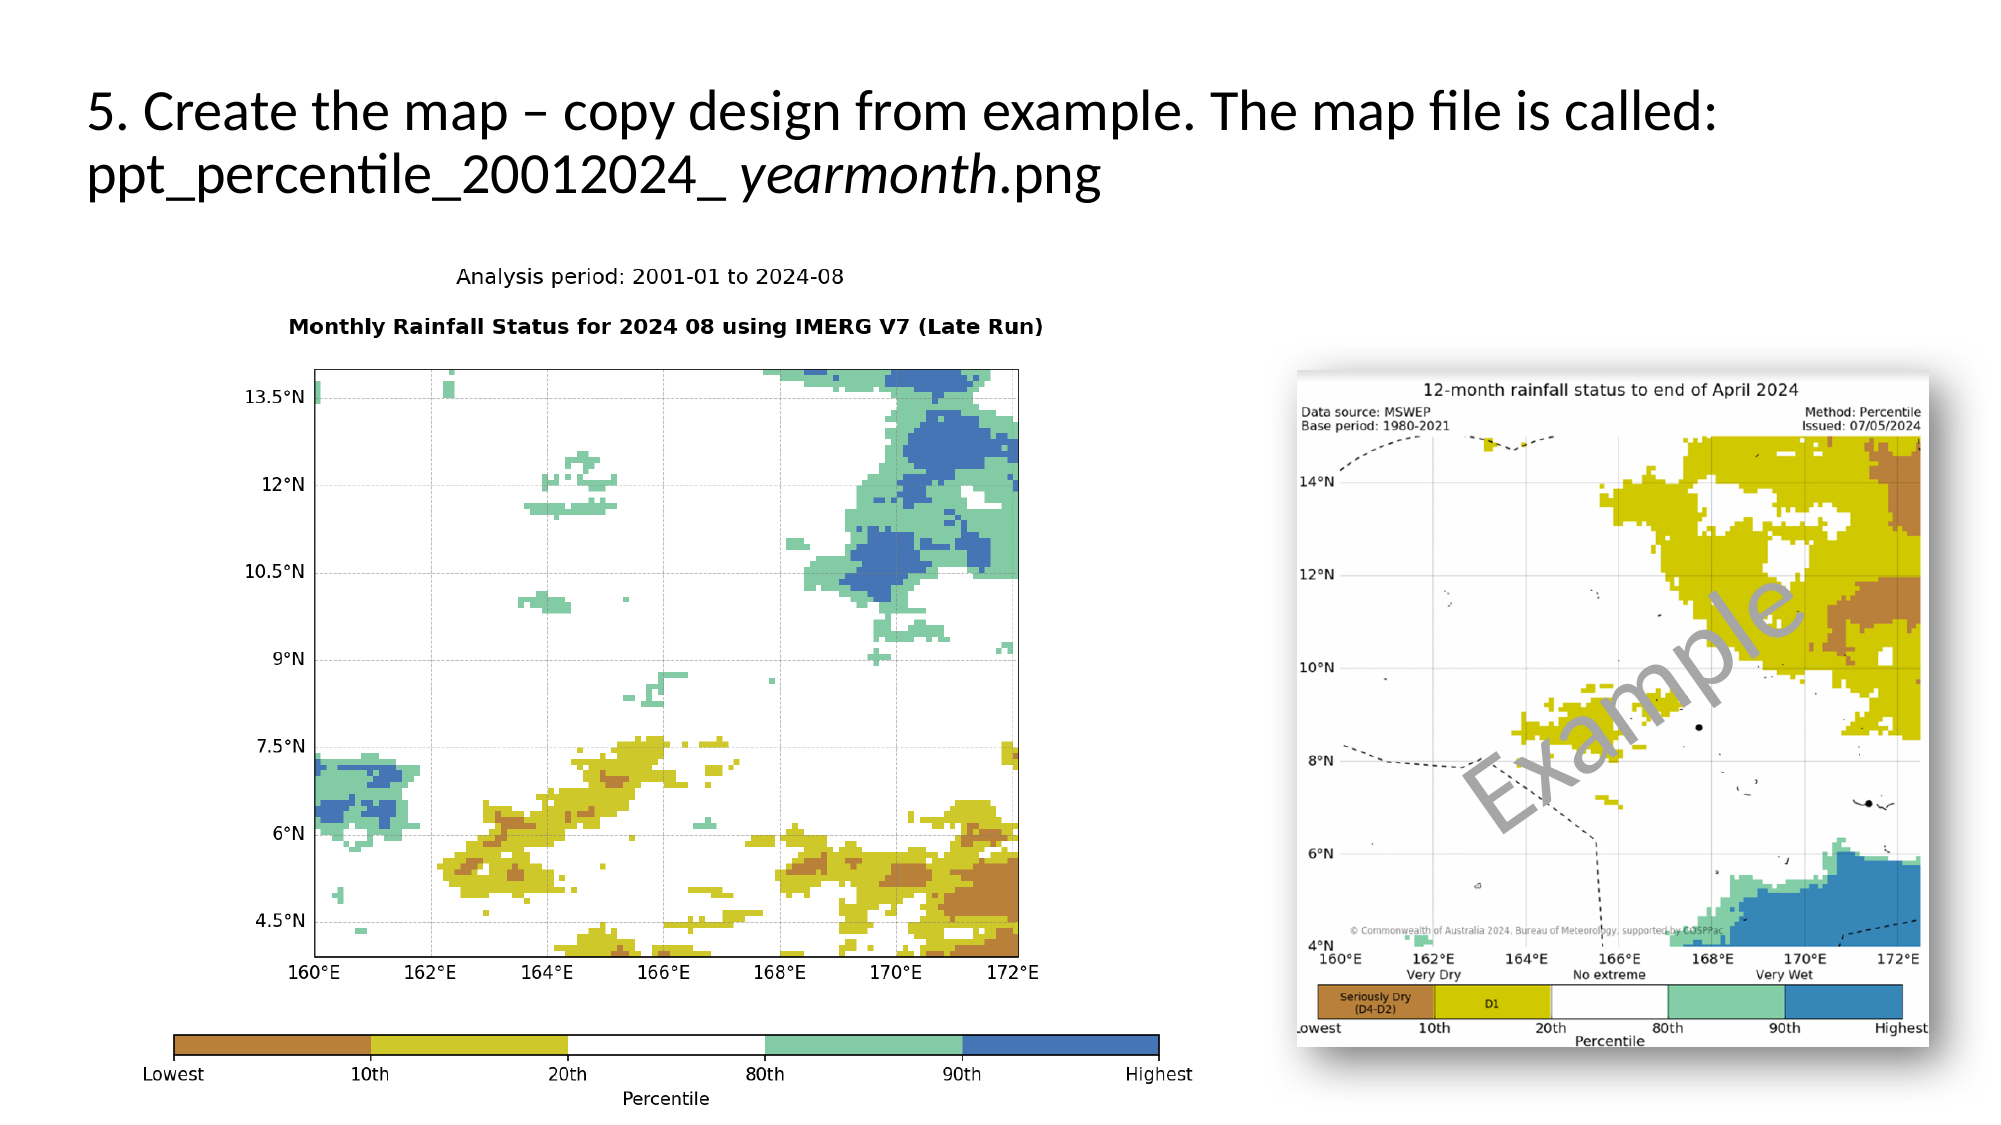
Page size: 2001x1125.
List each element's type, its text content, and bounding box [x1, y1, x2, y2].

picture [1297, 370, 1929, 1047]
picture [124, 259, 1204, 1122]
list 5. Create the map – copy design from example. The map file is called: ppt_percentile_20012024_ yearmonth.png [71, 72, 1796, 787]
